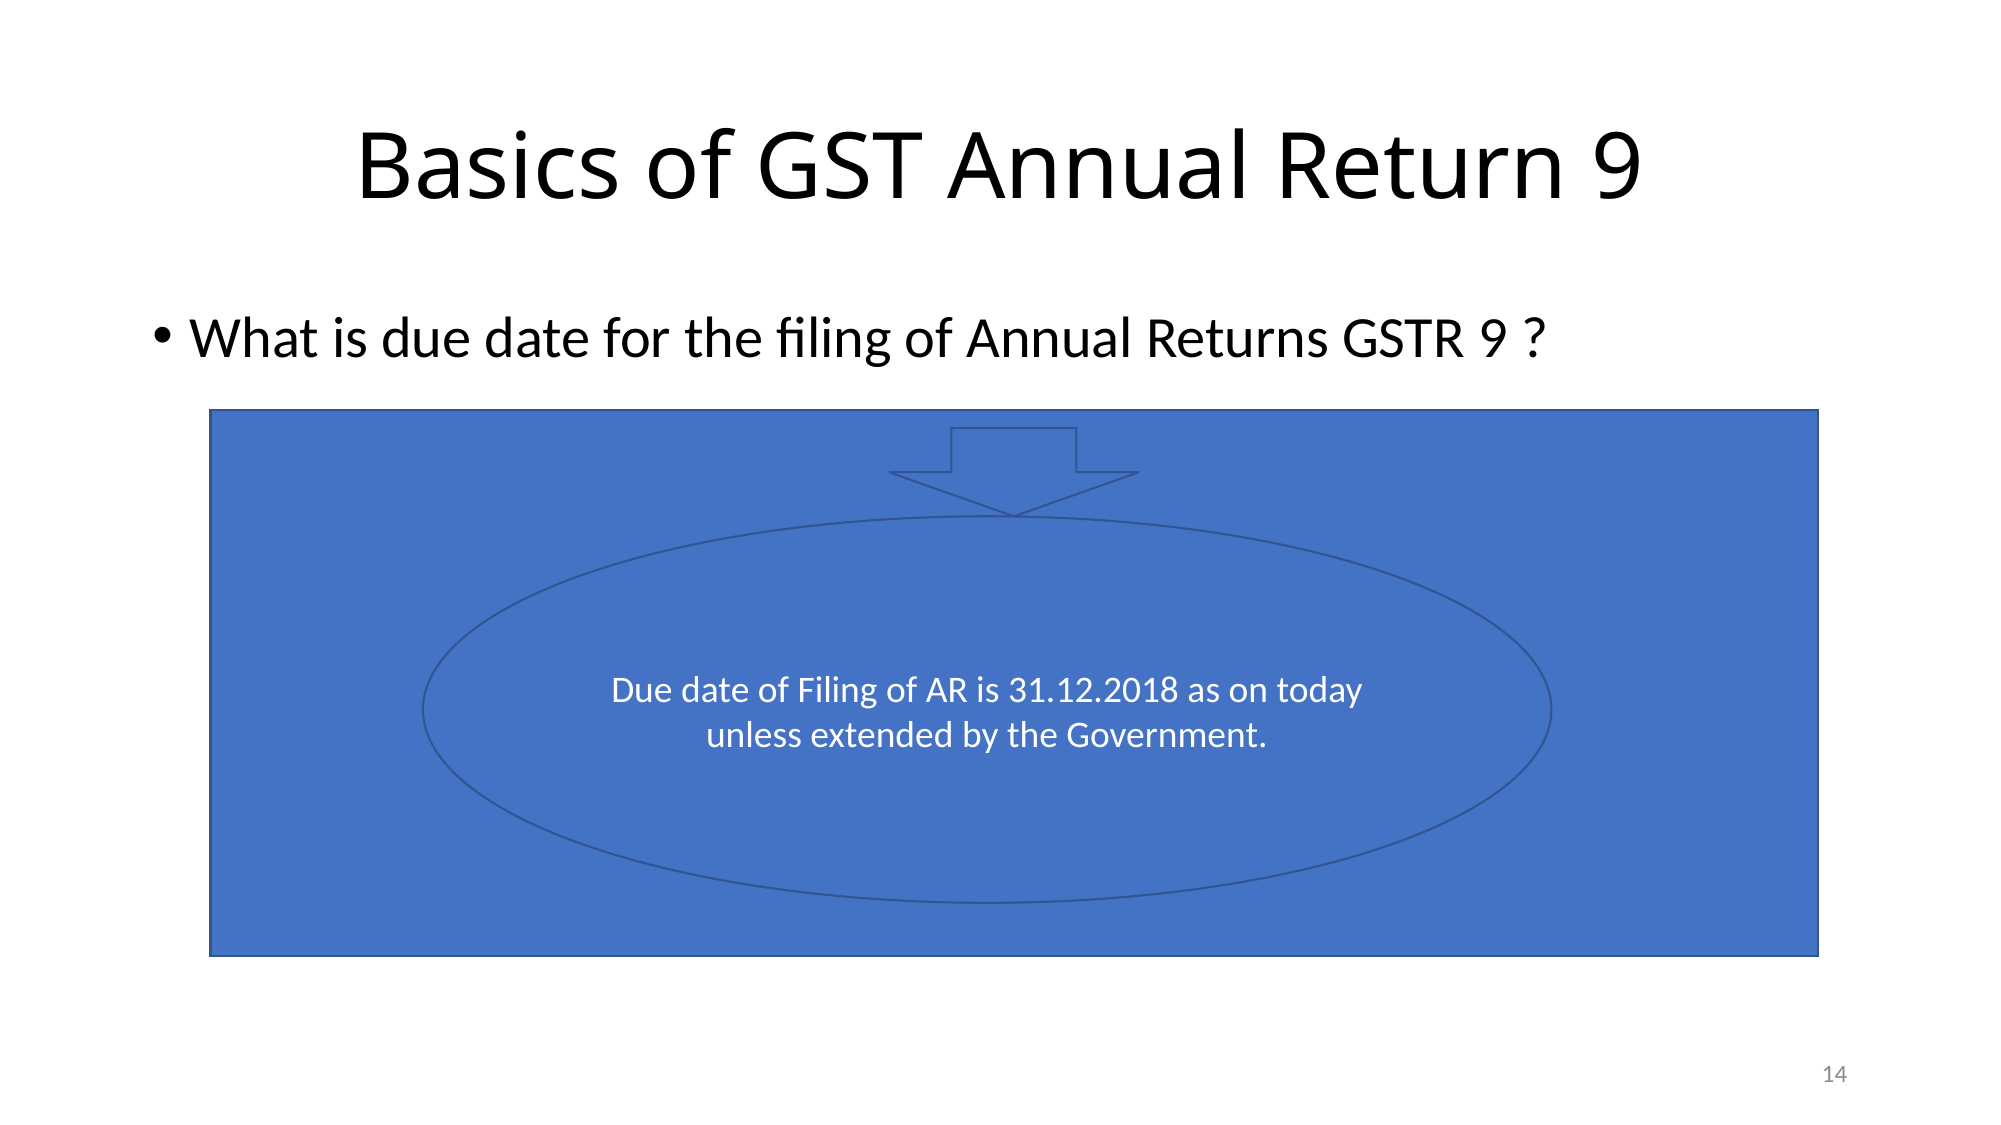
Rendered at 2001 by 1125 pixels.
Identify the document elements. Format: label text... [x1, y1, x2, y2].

text_box [888, 427, 1140, 515]
title Basics of GST Annual Return 9 [137, 59, 1863, 278]
list What is due date for the filing of Annual Returns GSTR 9 ? [137, 299, 1863, 1014]
text_box Due date of Filing of AR is 31.12.2018 as on today unless extended by the Government. [421, 515, 1553, 904]
text_box [209, 409, 1819, 957]
slide_number 14 [1412, 1042, 1863, 1103]
